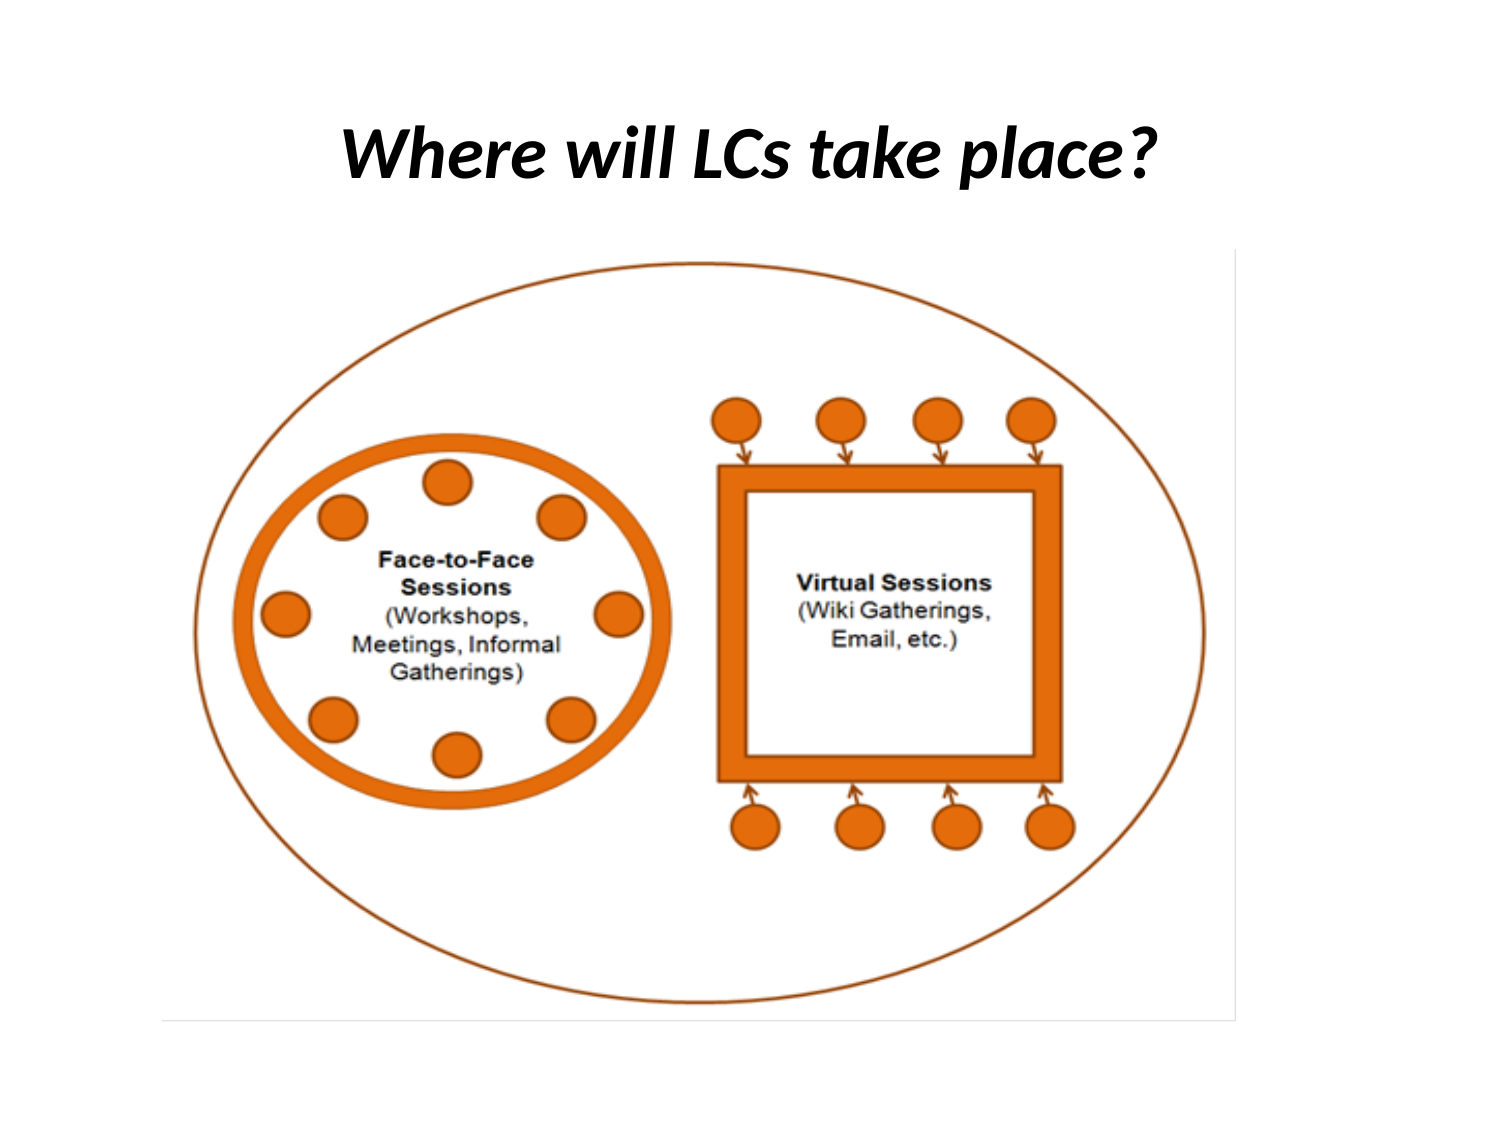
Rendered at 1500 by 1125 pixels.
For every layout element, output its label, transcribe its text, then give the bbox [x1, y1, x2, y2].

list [162, 249, 1238, 1023]
title Where will LCs take place? [75, 45, 1425, 233]
